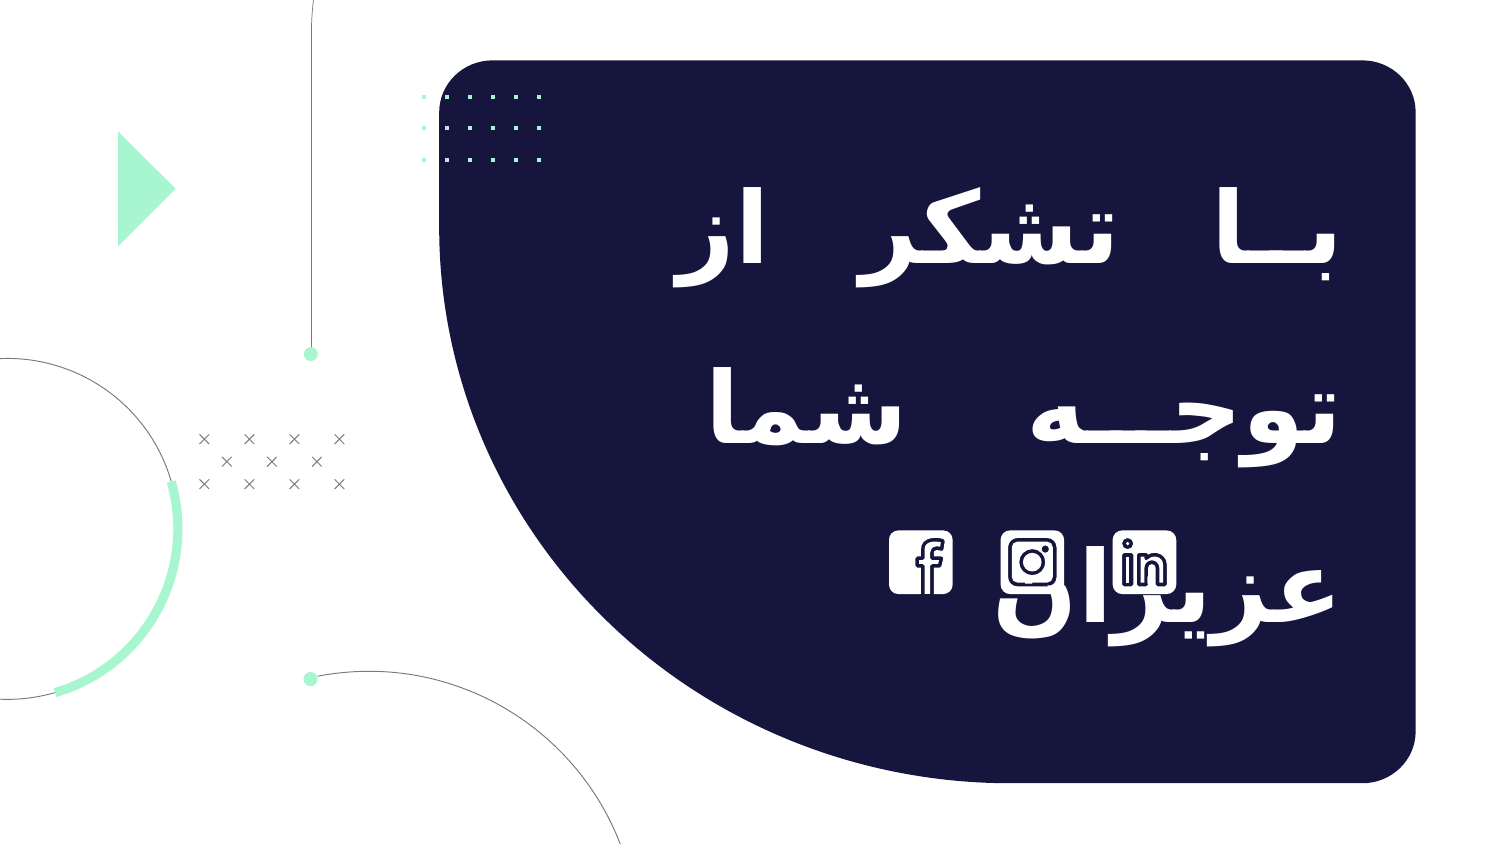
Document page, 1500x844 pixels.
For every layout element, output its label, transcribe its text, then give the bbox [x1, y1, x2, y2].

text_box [888, 530, 953, 595]
text_box با تشکر از توجه شما عزیزان [1144, 95, 1358, 651]
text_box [1000, 530, 1065, 595]
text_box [1112, 530, 1177, 595]
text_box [0, 0, 1137, 844]
